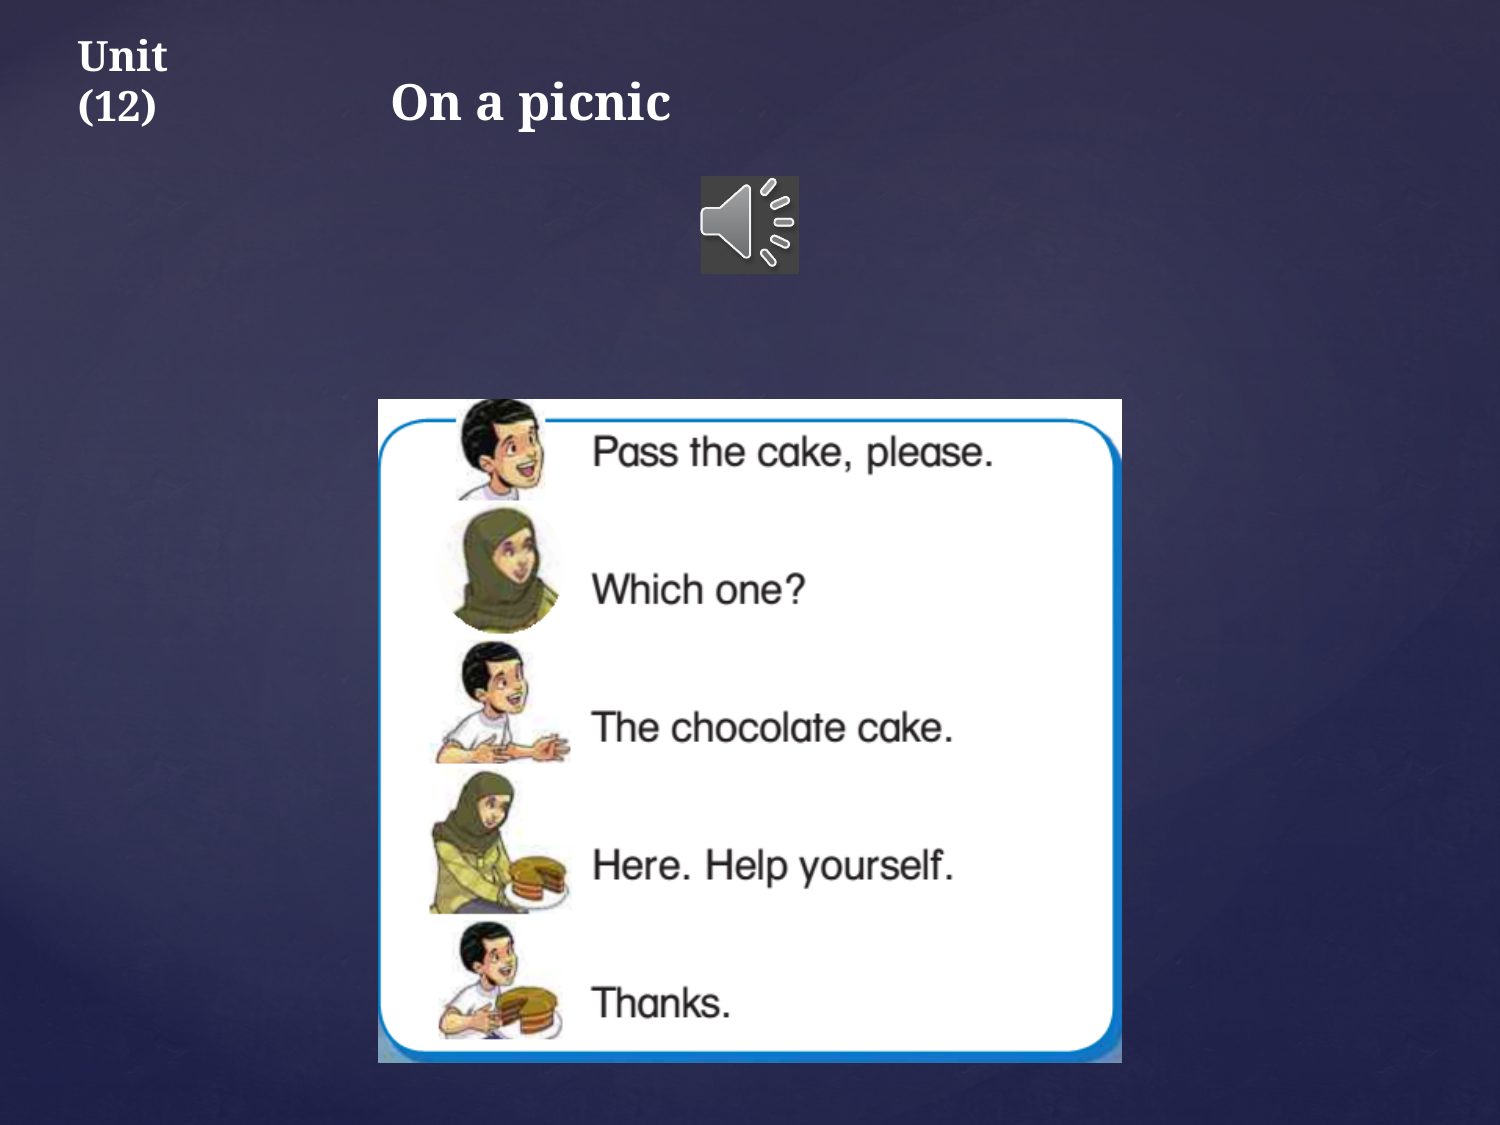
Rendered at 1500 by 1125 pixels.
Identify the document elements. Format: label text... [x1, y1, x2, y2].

picture [378, 399, 1122, 1063]
picture [699, 174, 801, 276]
text_box Unit (12) [62, 62, 263, 138]
title On a picnic [375, 62, 763, 138]
